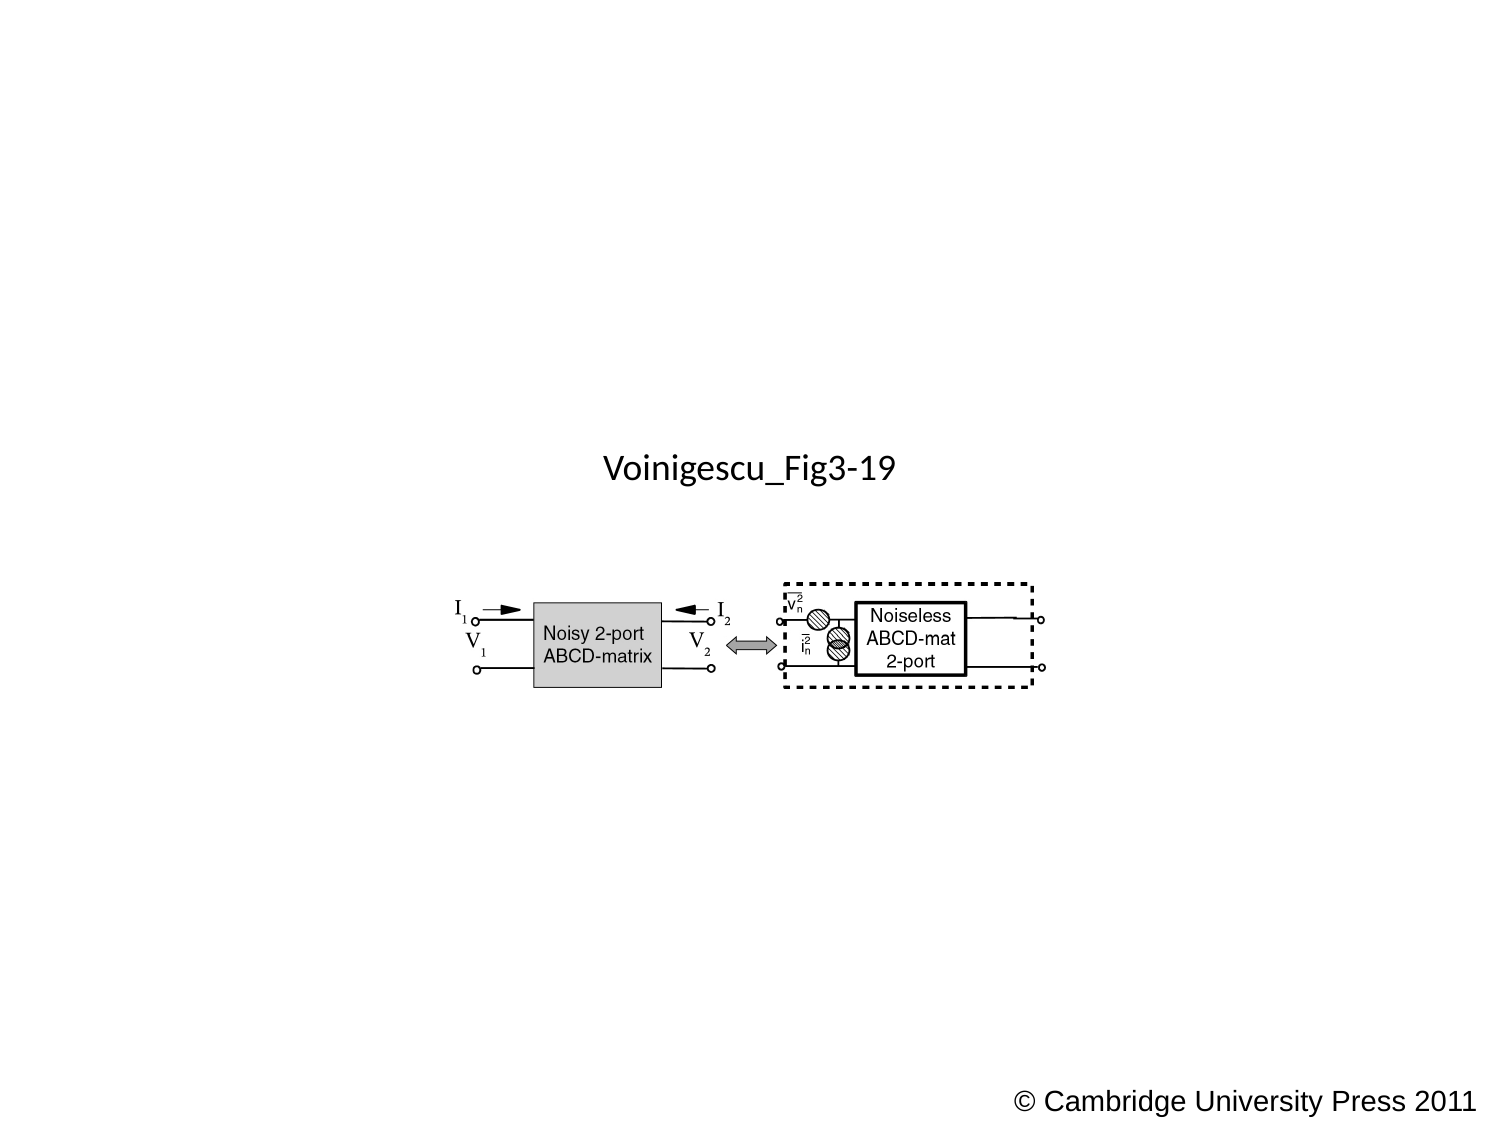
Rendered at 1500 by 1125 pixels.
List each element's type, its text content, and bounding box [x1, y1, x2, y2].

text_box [453, 435, 1046, 690]
text_box © Cambridge University Press 2011 [907, 1074, 1493, 1125]
